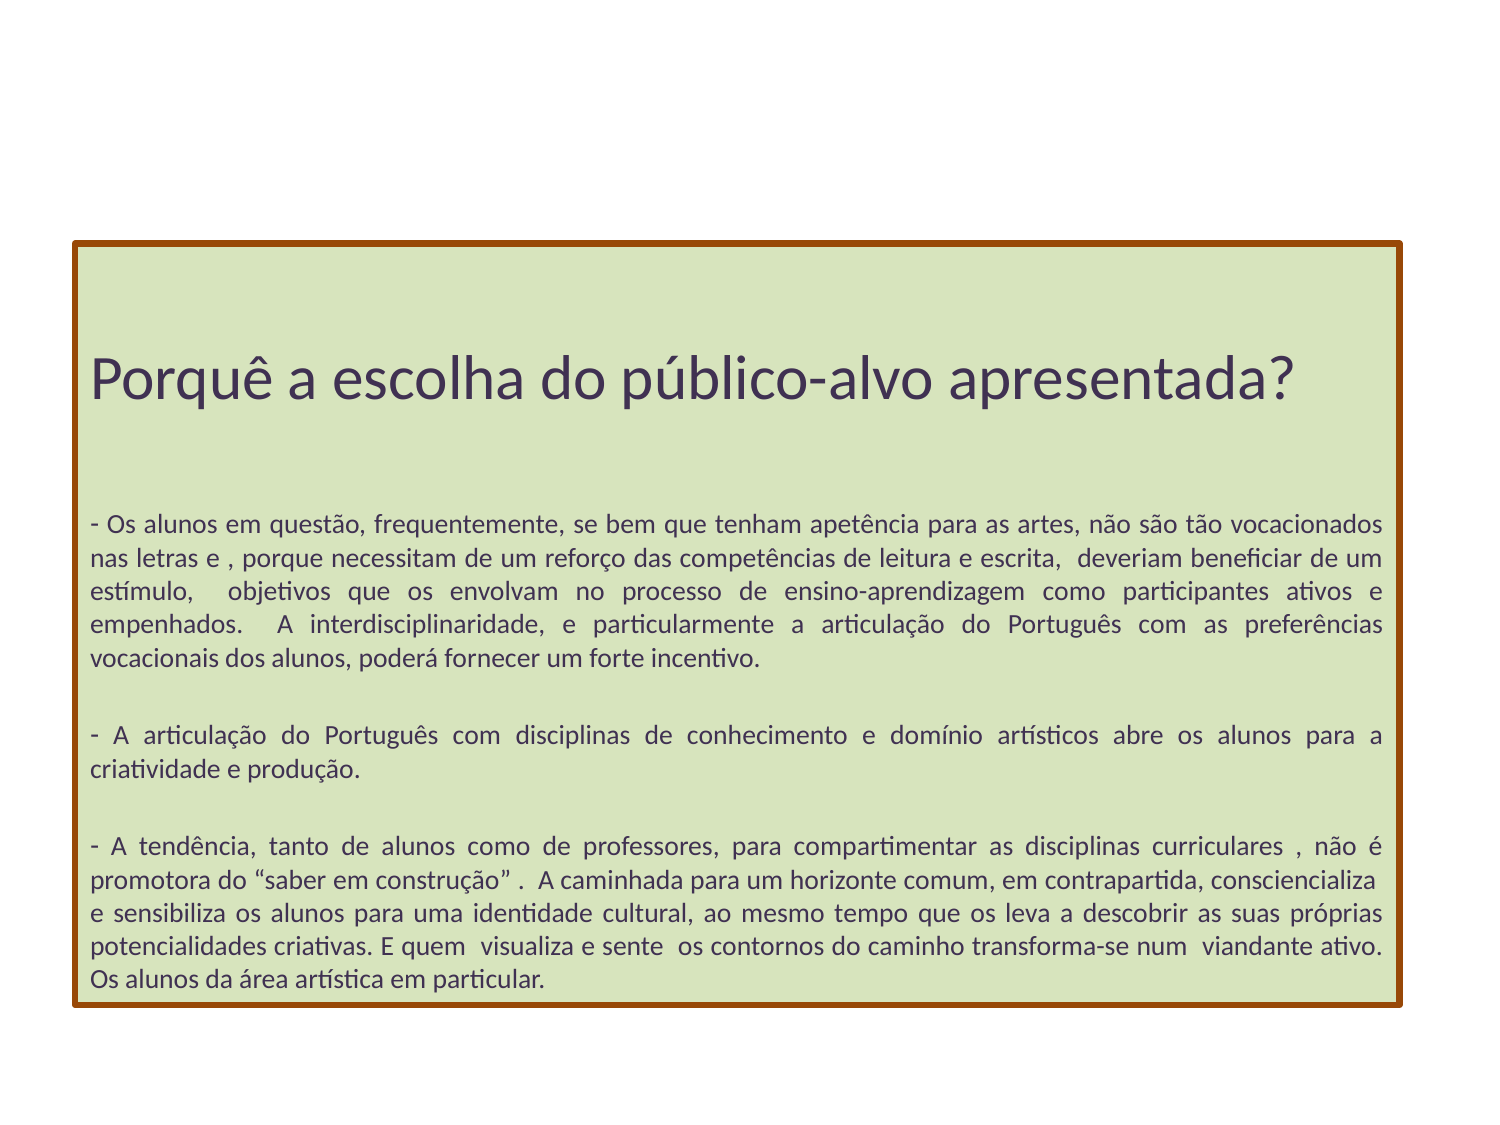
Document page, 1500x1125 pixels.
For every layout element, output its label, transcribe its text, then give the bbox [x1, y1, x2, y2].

list Porquê a escolha do público-alvo apresentada? Os alunos em questão, frequentemente, se bem que tenham apetência para as artes, não são tão vocacionados nas letras e , porque necessitam de um reforço das competências de leitura e escrita, deveriam beneficiar de um estímulo, objetivos que os envolvam no processo de ensino-aprendizagem como participantes ativos e empenhados. A interdisciplinaridade, e particularmente a articulação do Português com as preferências vocacionais dos alunos, poderá fornecer um forte incentivo. A articulação do Português com disciplinas de conhecimento e domínio artísticos abre os alunos para a criatividade e produção. A tendência, tanto de alunos como de professores, para compartimentar as disciplinas curriculares , não é promotora do “saber em construção” . A caminhada para um horizonte comum, em contrapartida, consciencializa e sensibiliza os alunos para uma identidade cultural, ao mesmo tempo que os leva a descobrir as suas próprias potencialidades criativas. E quem visualiza e sente os contornos do caminho transforma-se num viandante ativo. Os alunos da área artística em particular. [75, 243, 1400, 1005]
